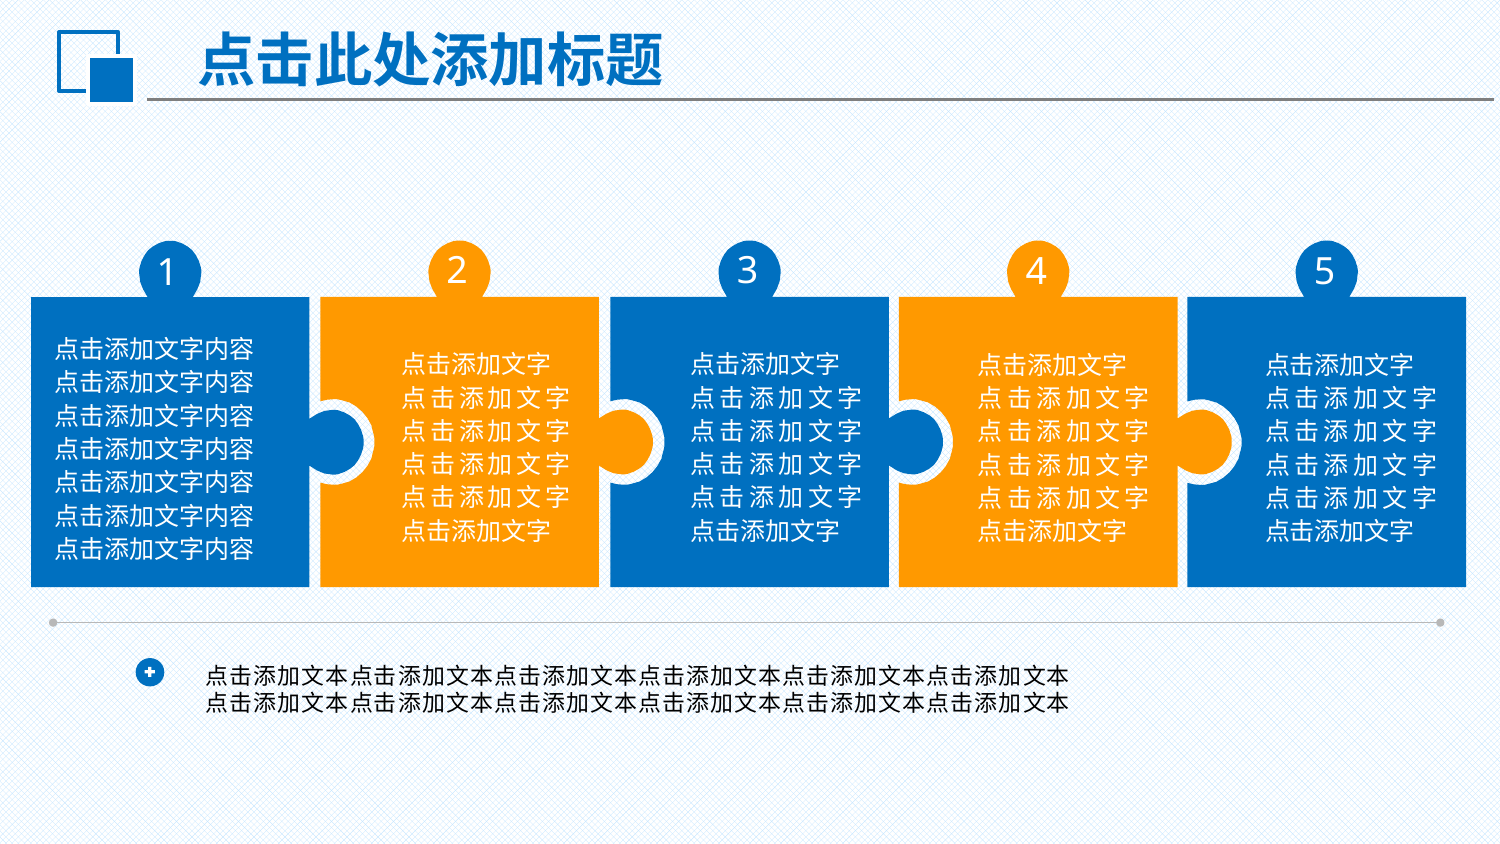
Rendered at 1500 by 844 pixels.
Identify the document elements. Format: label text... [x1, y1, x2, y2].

text_box 点击此处添加标题 [183, 15, 1500, 109]
text_box [86, 54, 137, 106]
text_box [135, 657, 165, 687]
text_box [320, 240, 609, 588]
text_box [610, 240, 897, 588]
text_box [898, 240, 1186, 588]
text_box [57, 30, 120, 93]
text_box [30, 240, 318, 588]
text_box 点击添加文本点击添加文本点击添加文本点击添加文本点击添加文本点击添加文本 点击添加文本点击添加文本点击添加文本点击添加文本点击添加文本点击添加文本 [197, 657, 1365, 721]
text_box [1187, 240, 1467, 588]
